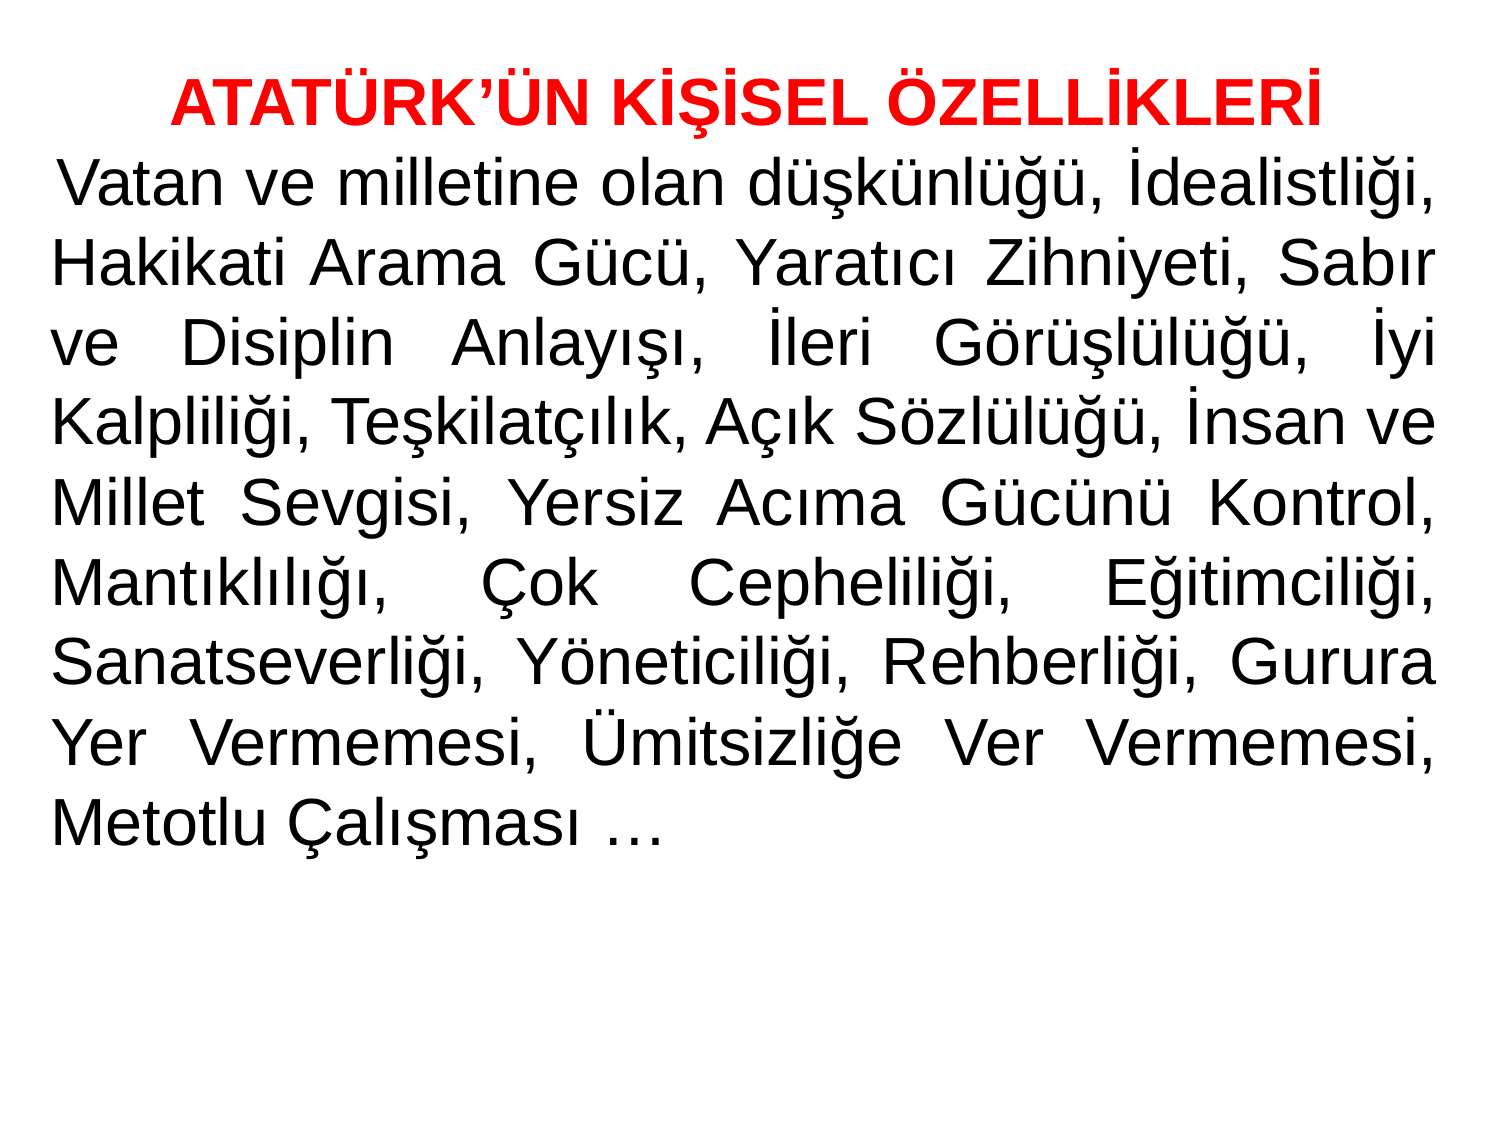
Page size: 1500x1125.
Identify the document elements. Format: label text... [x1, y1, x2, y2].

text_box ATATÜRK’ÜN KİŞİSEL ÖZELLİKLERİ Vatan ve milletine olan düşkünlüğü, İdealistliği, Hakikati Arama Gücü, Yaratıcı Zihniyeti, Sabır ve Disiplin Anlayışı, İleri Görüşlülüğü, İyi Kalpliliği, Teşkilatçılık, Açık Sözlülüğü, İnsan ve Millet Sevgisi, Yersiz Acıma Gücünü Kontrol, Mantıklılığı, Çok Cepheliliği, Eğitimciliği, Sanatseverliği, Yöneticiliği, Rehberliği, Gurura Yer Vermemesi, Ümitsizliğe Ver Vermemesi, Metotlu Çalışması … [35, 51, 1454, 866]
